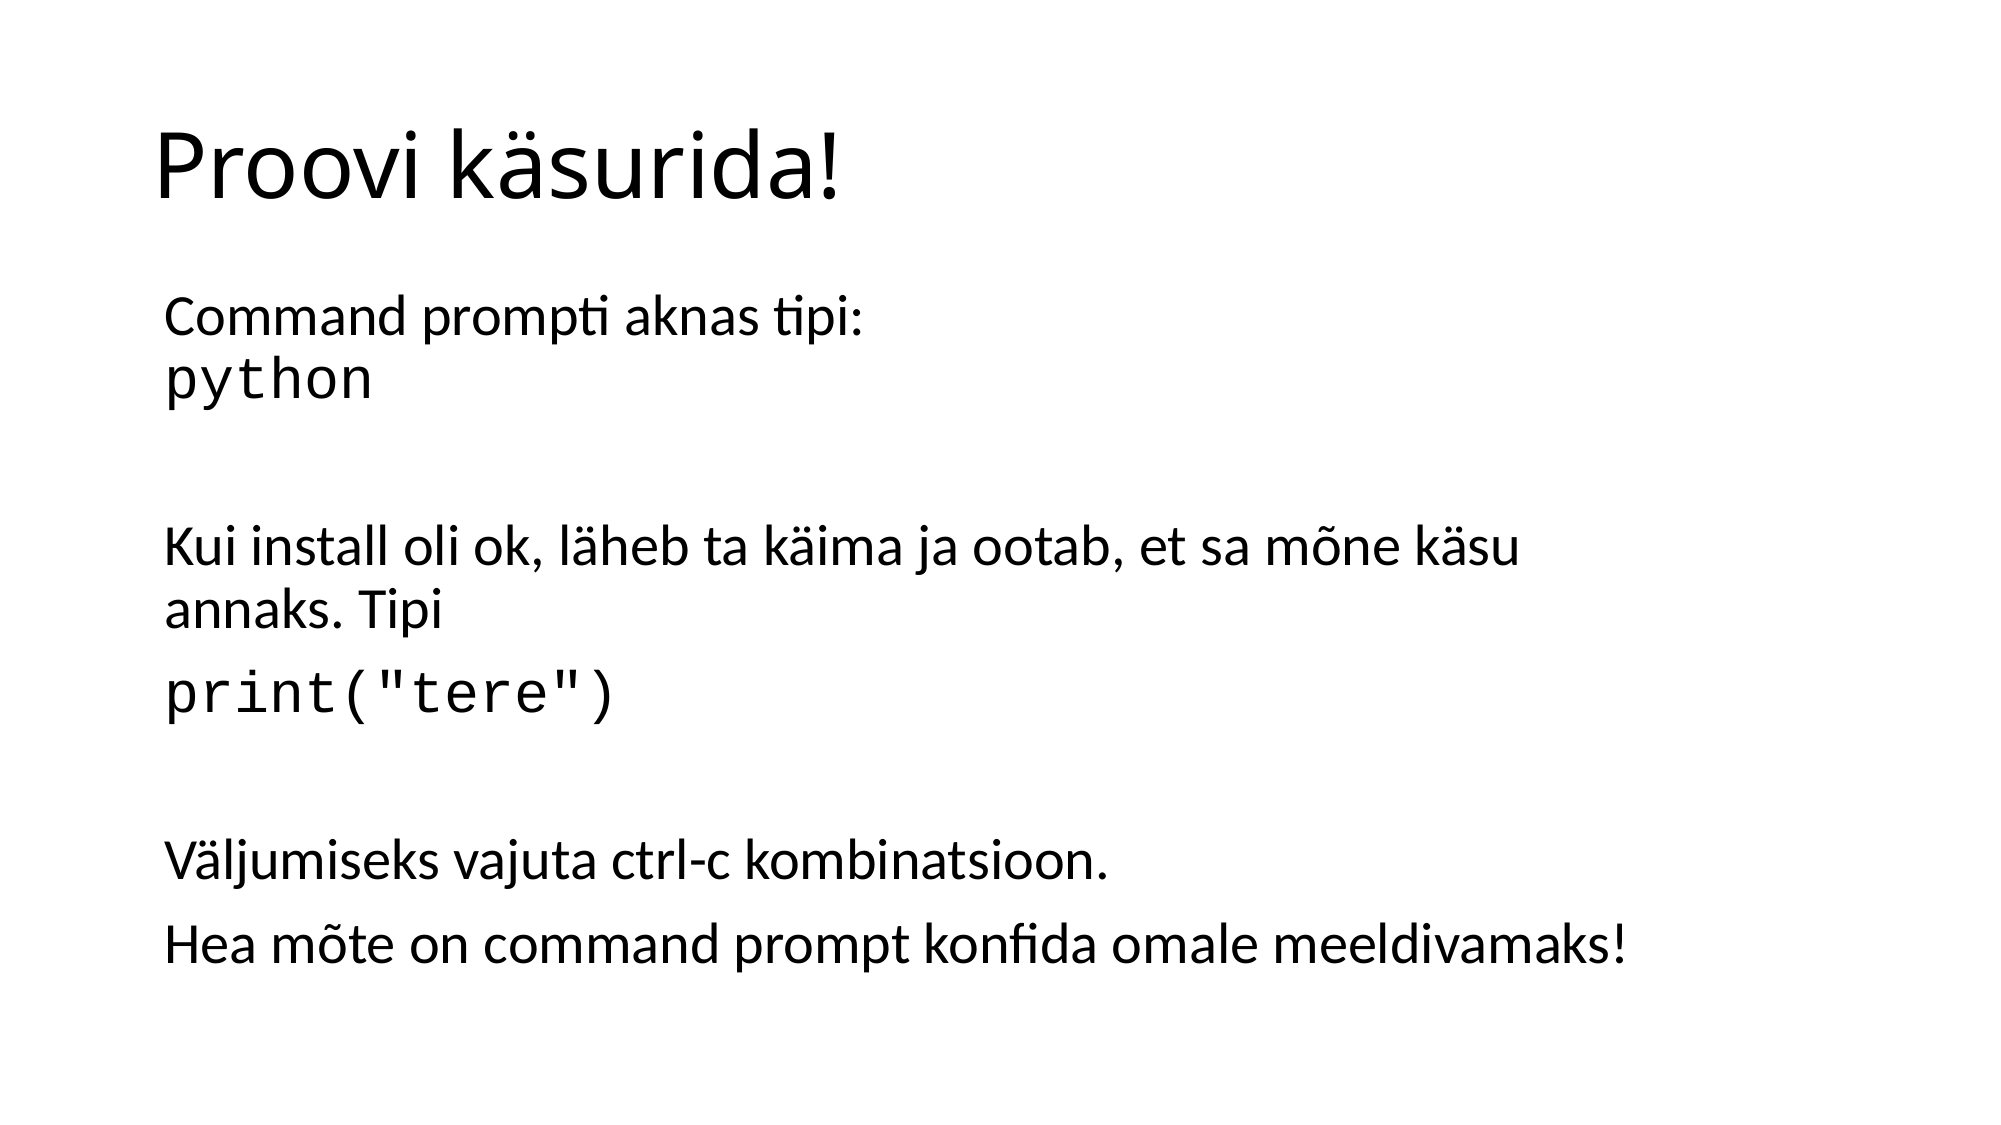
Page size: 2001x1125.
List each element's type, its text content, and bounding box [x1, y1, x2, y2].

list Command prompti aknas tipi: python Kui install oli ok, läheb ta käima ja ootab, et sa mõne käsu annaks. Tipi print("tere") Väljumiseks vajuta ctrl-c kombinatsioon. Hea mõte on command prompt konfida omale meeldivamaks! [149, 277, 1673, 1020]
title Proovi käsurida! [137, 59, 1863, 278]
